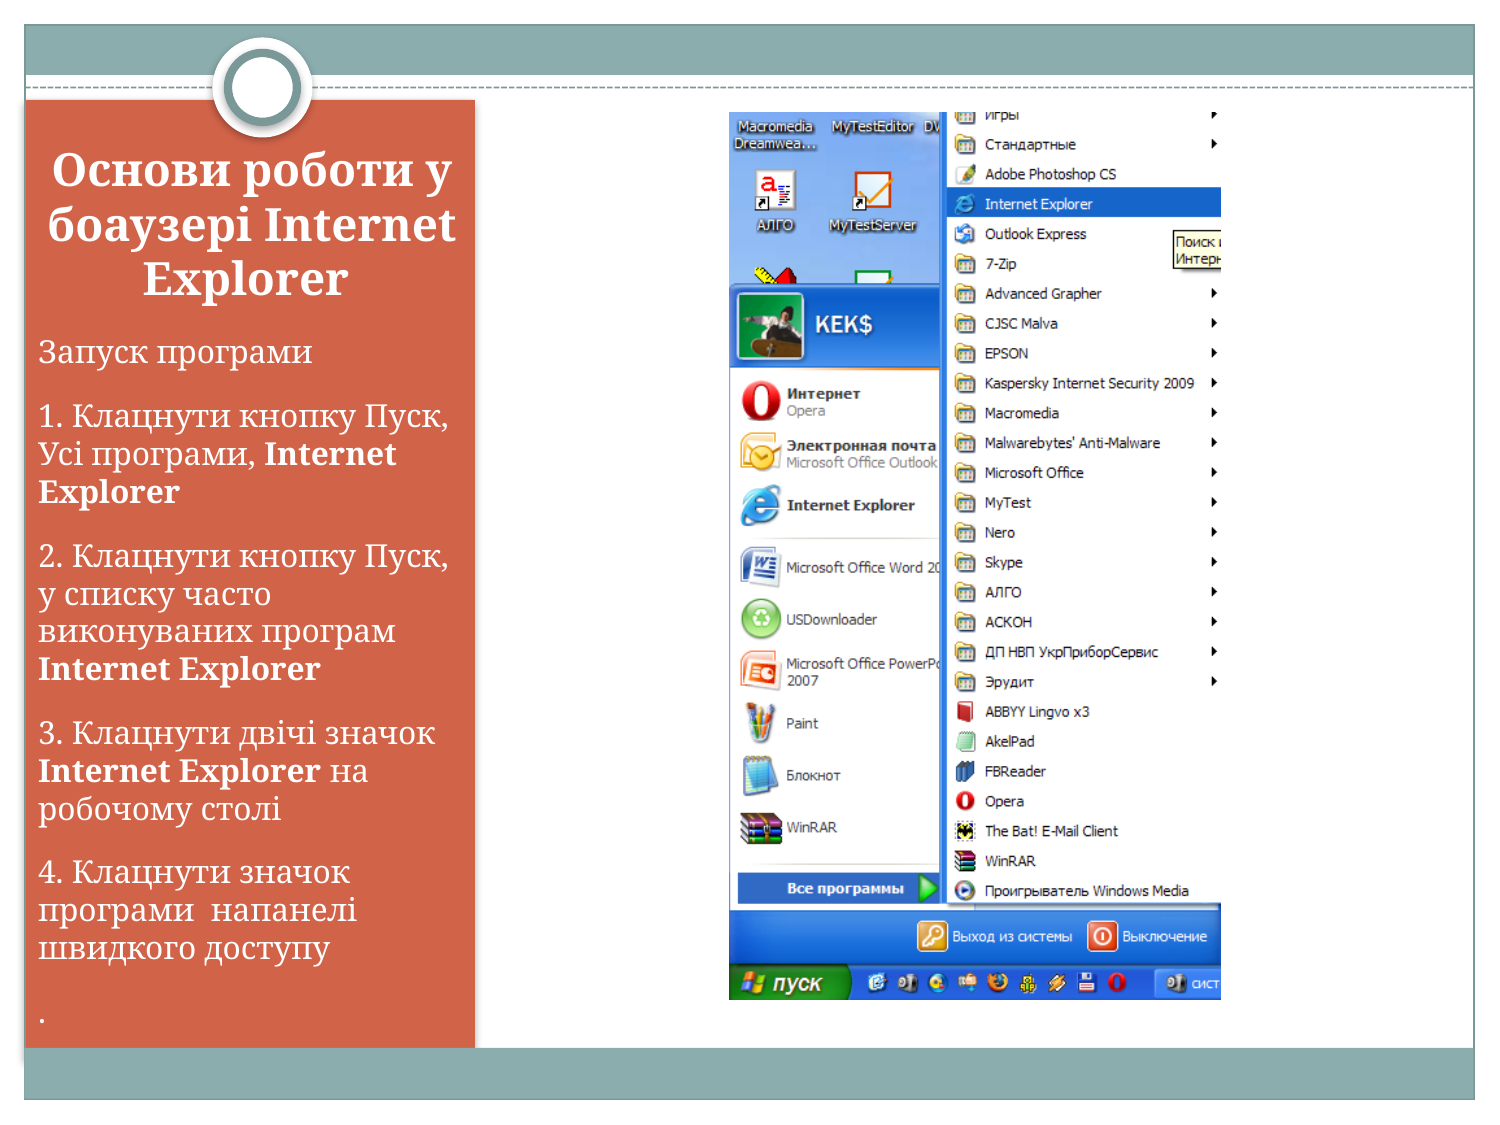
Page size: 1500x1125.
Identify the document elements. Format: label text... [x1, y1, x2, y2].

title Основи роботи у боаузері Internet Explorer [23, 149, 481, 313]
list Запуск програми 1. Клацнути кнопку Пуск, Усі програми, Internet Explorer 2. Клацнути кнопку Пуск, у списку часто виконуваних програм Internet Explorer 3. Клацнути двічі значок Internet Explorer на робочому столі 4. Клацнути значок програми напанелі швидкого доступу . [23, 324, 481, 1043]
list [728, 112, 1222, 1001]
